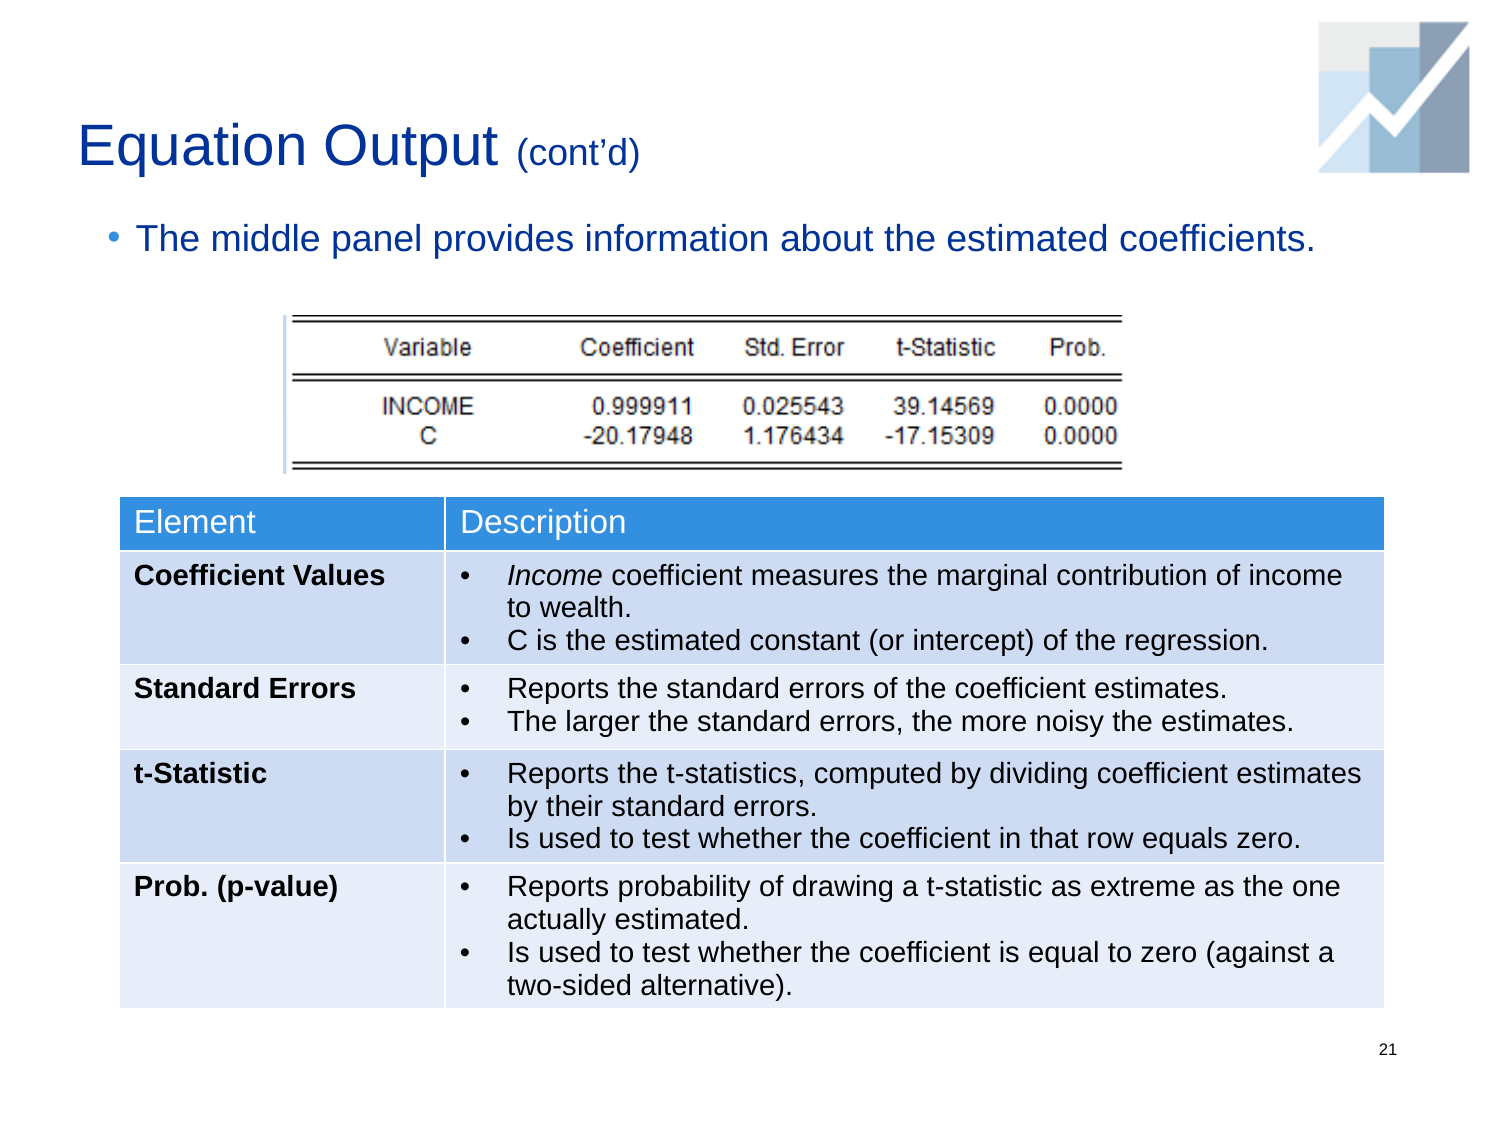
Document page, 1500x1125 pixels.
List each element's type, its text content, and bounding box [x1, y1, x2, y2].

table_cell Reports the standard errors of the coefficient estimates. The larger the standard errors, the more noisy the estimates. [446, 665, 1384, 749]
list The middle panel provides information about the estimated coefficients. [92, 206, 1398, 283]
table_cell Prob. (p-value) [120, 864, 444, 1008]
table_cell Reports probability of drawing a t-statistic as extreme as the one actually estimated. Is used to test whether the coefficient is equal to zero (against a two-sided alternative). [446, 864, 1384, 1008]
title Equation Output (cont’d) [62, 0, 1297, 185]
table_header Element [120, 497, 444, 550]
picture [1300, 11, 1479, 181]
slide_number 21 [1262, 1015, 1413, 1067]
table_header Description [446, 497, 1384, 550]
table_cell Reports the t-statistics, computed by dividing coefficient estimates by their standard errors. Is used to test whether the coefficient in that row equals zero. [446, 750, 1384, 862]
table_cell t-Statistic [120, 750, 444, 862]
table_cell Income coefficient measures the marginal contribution of income to wealth. C is the estimated constant (or intercept) of the regression. [446, 552, 1384, 664]
table_cell Coefficient Values [120, 552, 444, 664]
picture [283, 315, 1142, 475]
table_cell Standard Errors [120, 665, 444, 749]
